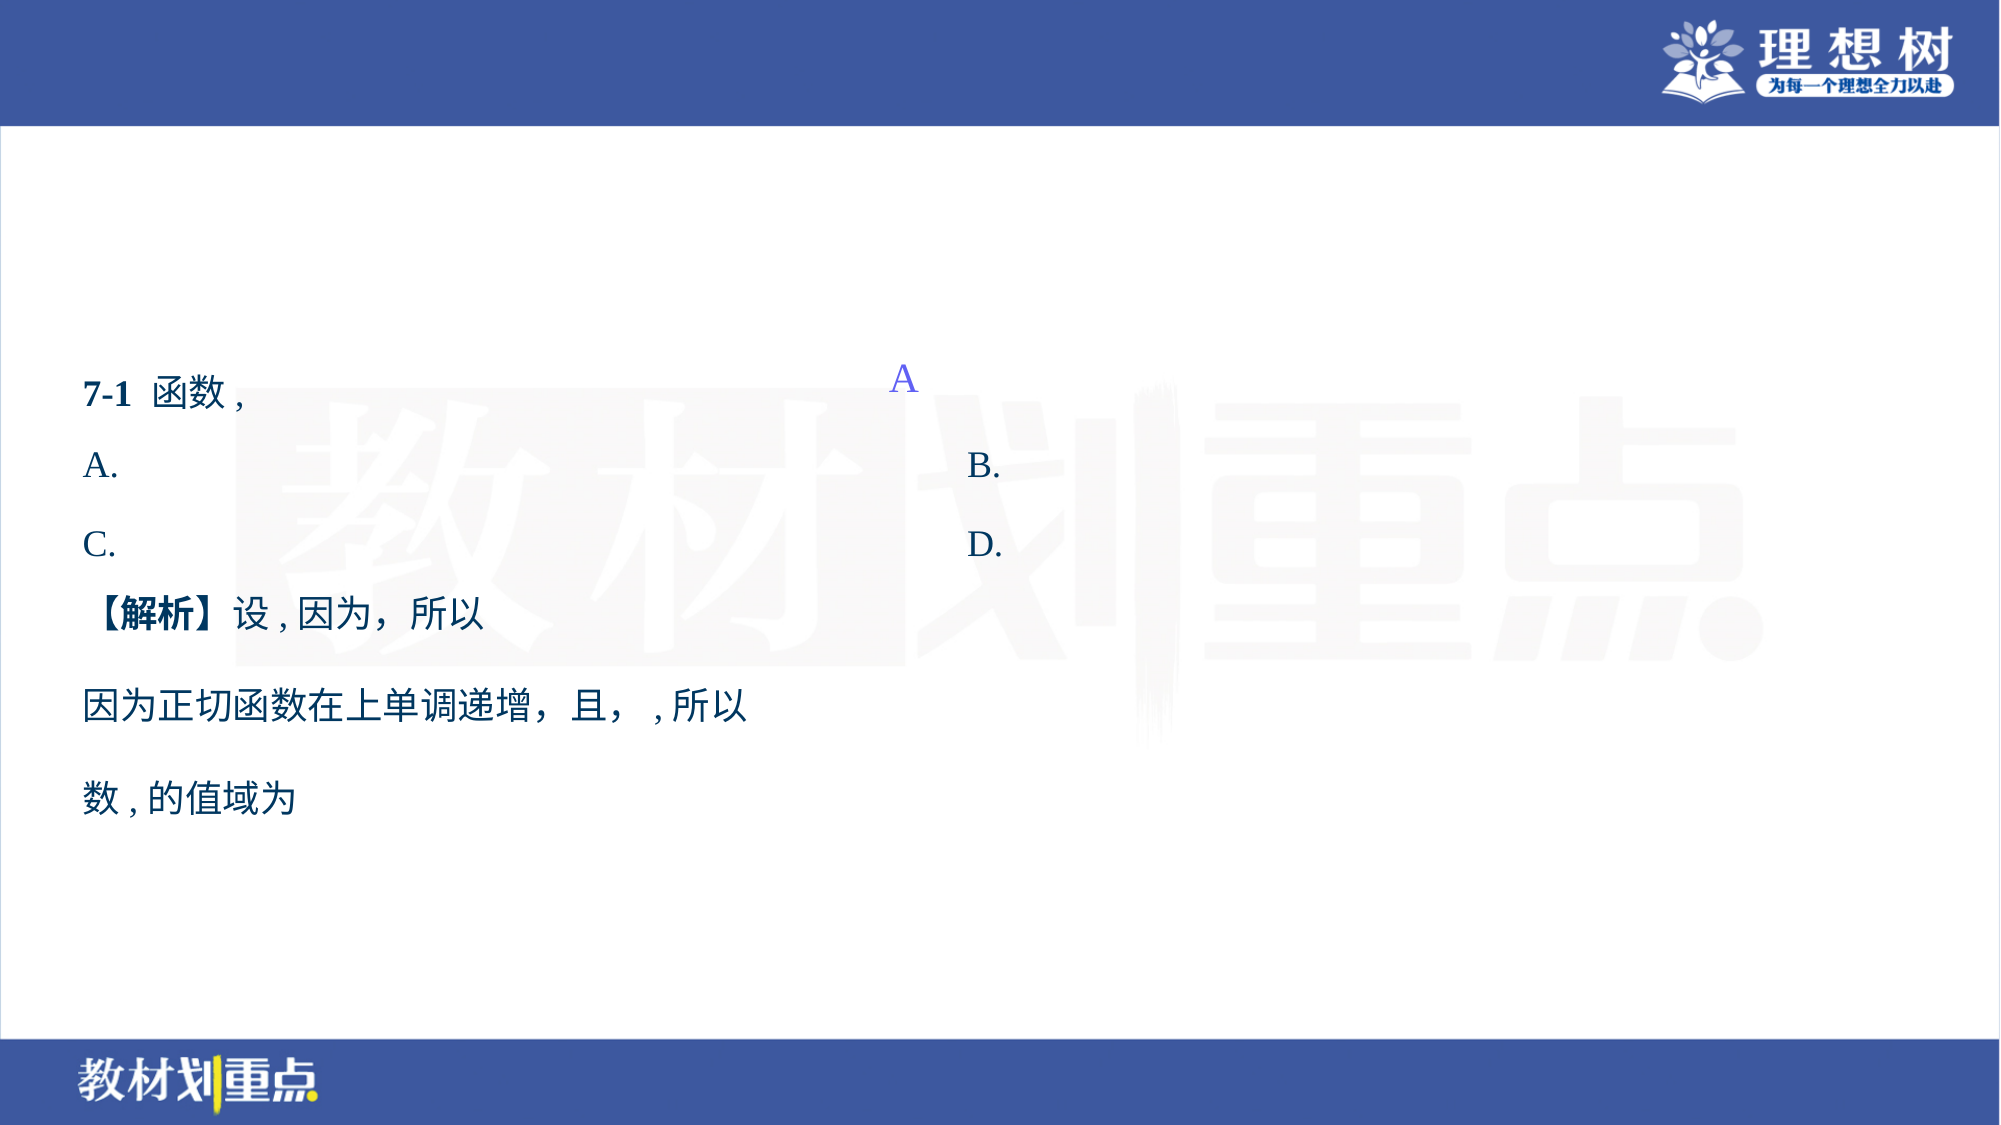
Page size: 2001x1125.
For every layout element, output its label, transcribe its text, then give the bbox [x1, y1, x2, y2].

picture [0, 0, 2000, 1125]
text_box A [873, 349, 935, 399]
